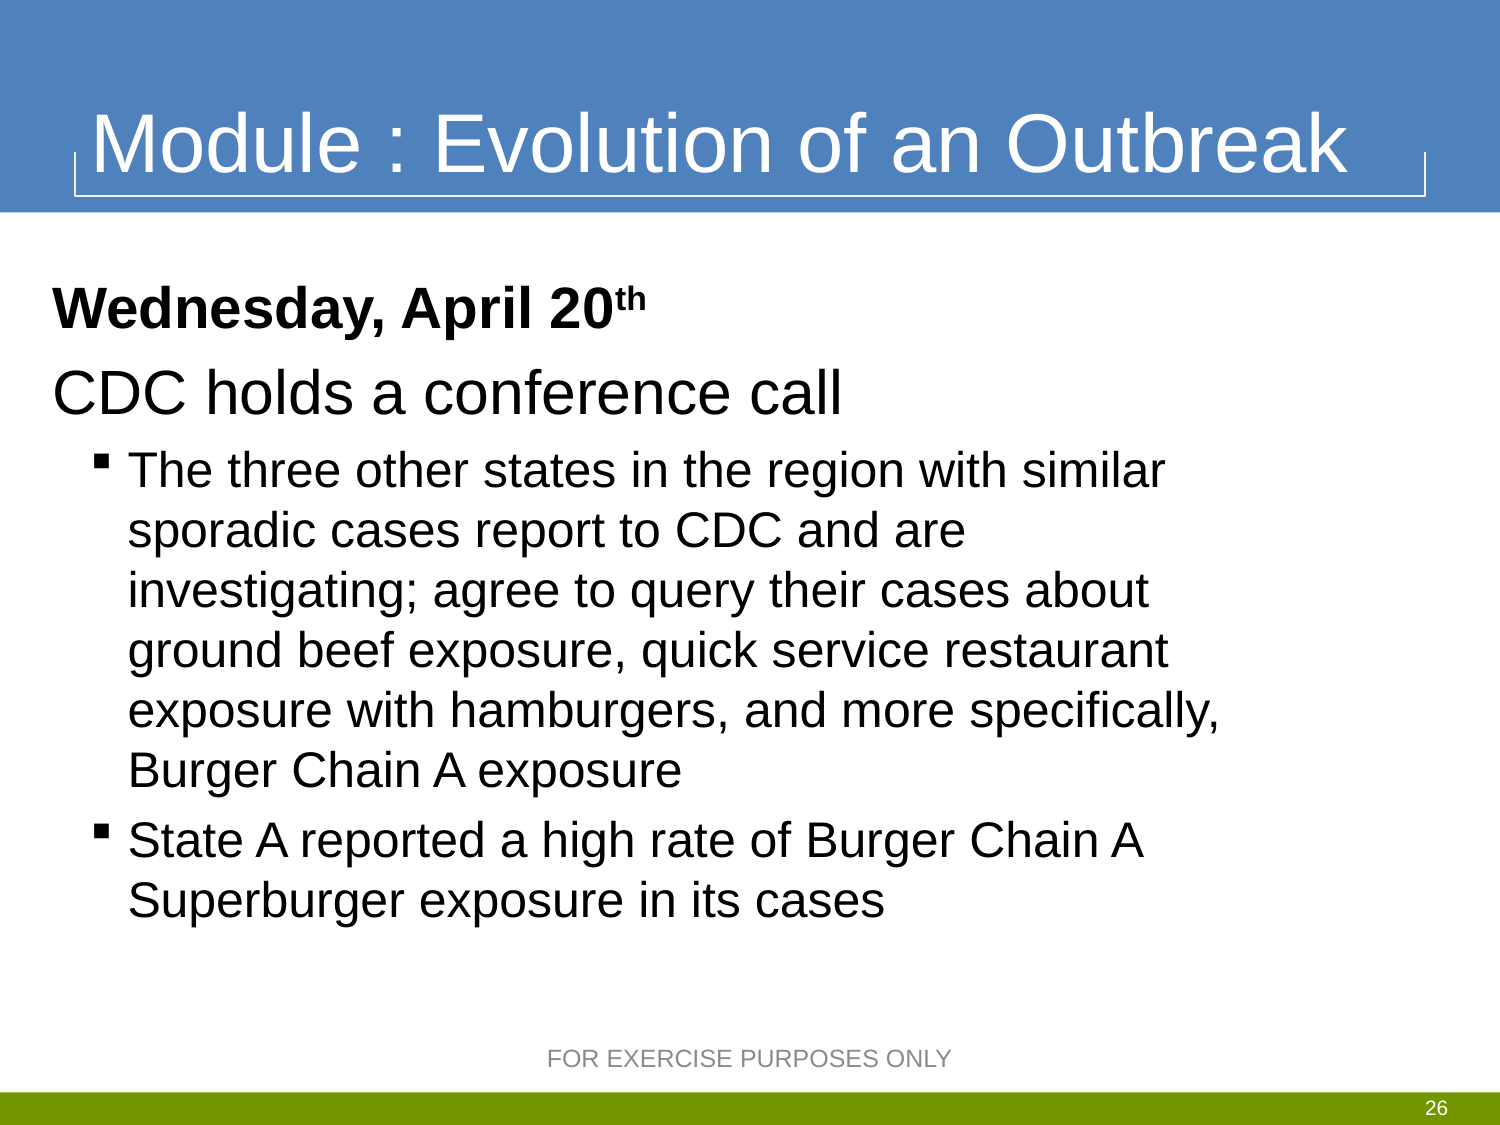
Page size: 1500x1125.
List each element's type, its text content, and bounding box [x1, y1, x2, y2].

list Wednesday, April 20th CDC holds a conference call The three other states in the region with similar sporadic cases report to CDC and are investigating; agree to query their cases about ground beef exposure, quick service restaurant exposure with hamburgers, and more specifically, Burger Chain A exposure State A reported a high rate of Burger Chain A Superburger exposure in its cases [37, 262, 1276, 1051]
footer FOR EXERCISE PURPOSES ONLY [512, 1042, 988, 1103]
title Module : Evolution of an Outbreak [74, 44, 1426, 233]
